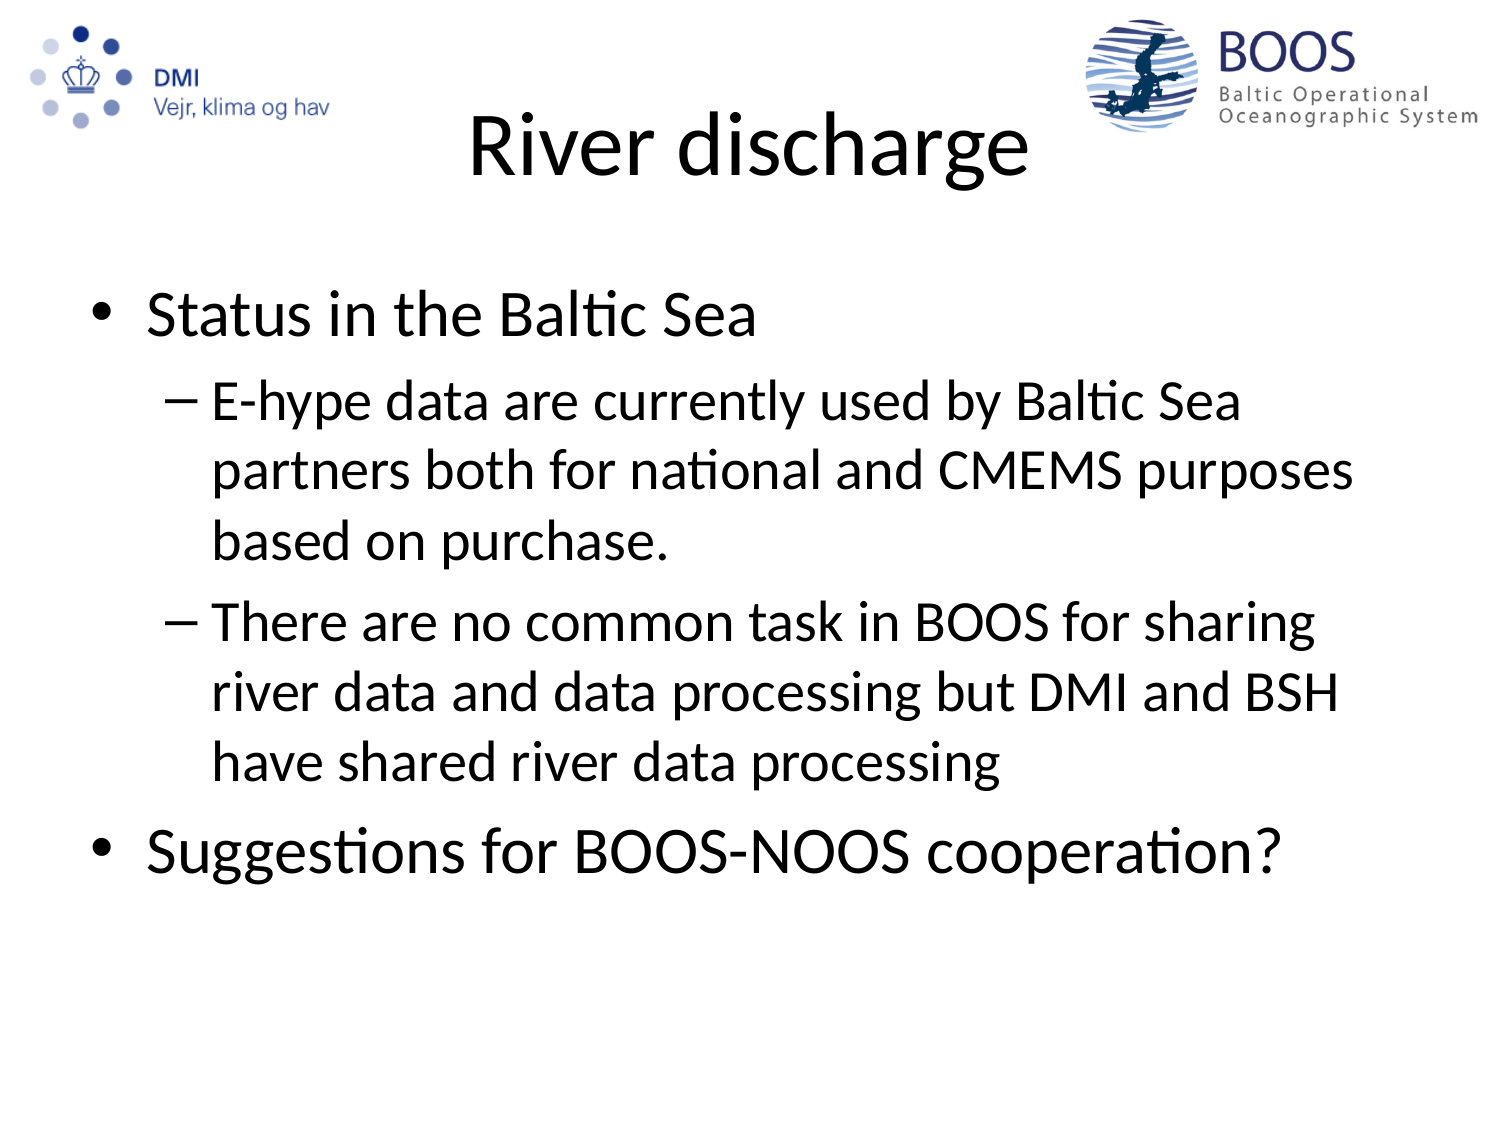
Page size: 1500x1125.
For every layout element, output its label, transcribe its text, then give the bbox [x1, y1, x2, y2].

title River discharge [75, 45, 1425, 233]
picture [1085, 2, 1488, 163]
list Status in the Baltic Sea E-hype data are currently used by Baltic Sea partners both for national and CMEMS purposes based on purchase. There are no common task in BOOS for sharing river data and data processing but DMI and BSH have shared river data processing Suggestions for BOOS-NOOS cooperation? [75, 262, 1425, 1005]
picture [21, 4, 337, 138]
